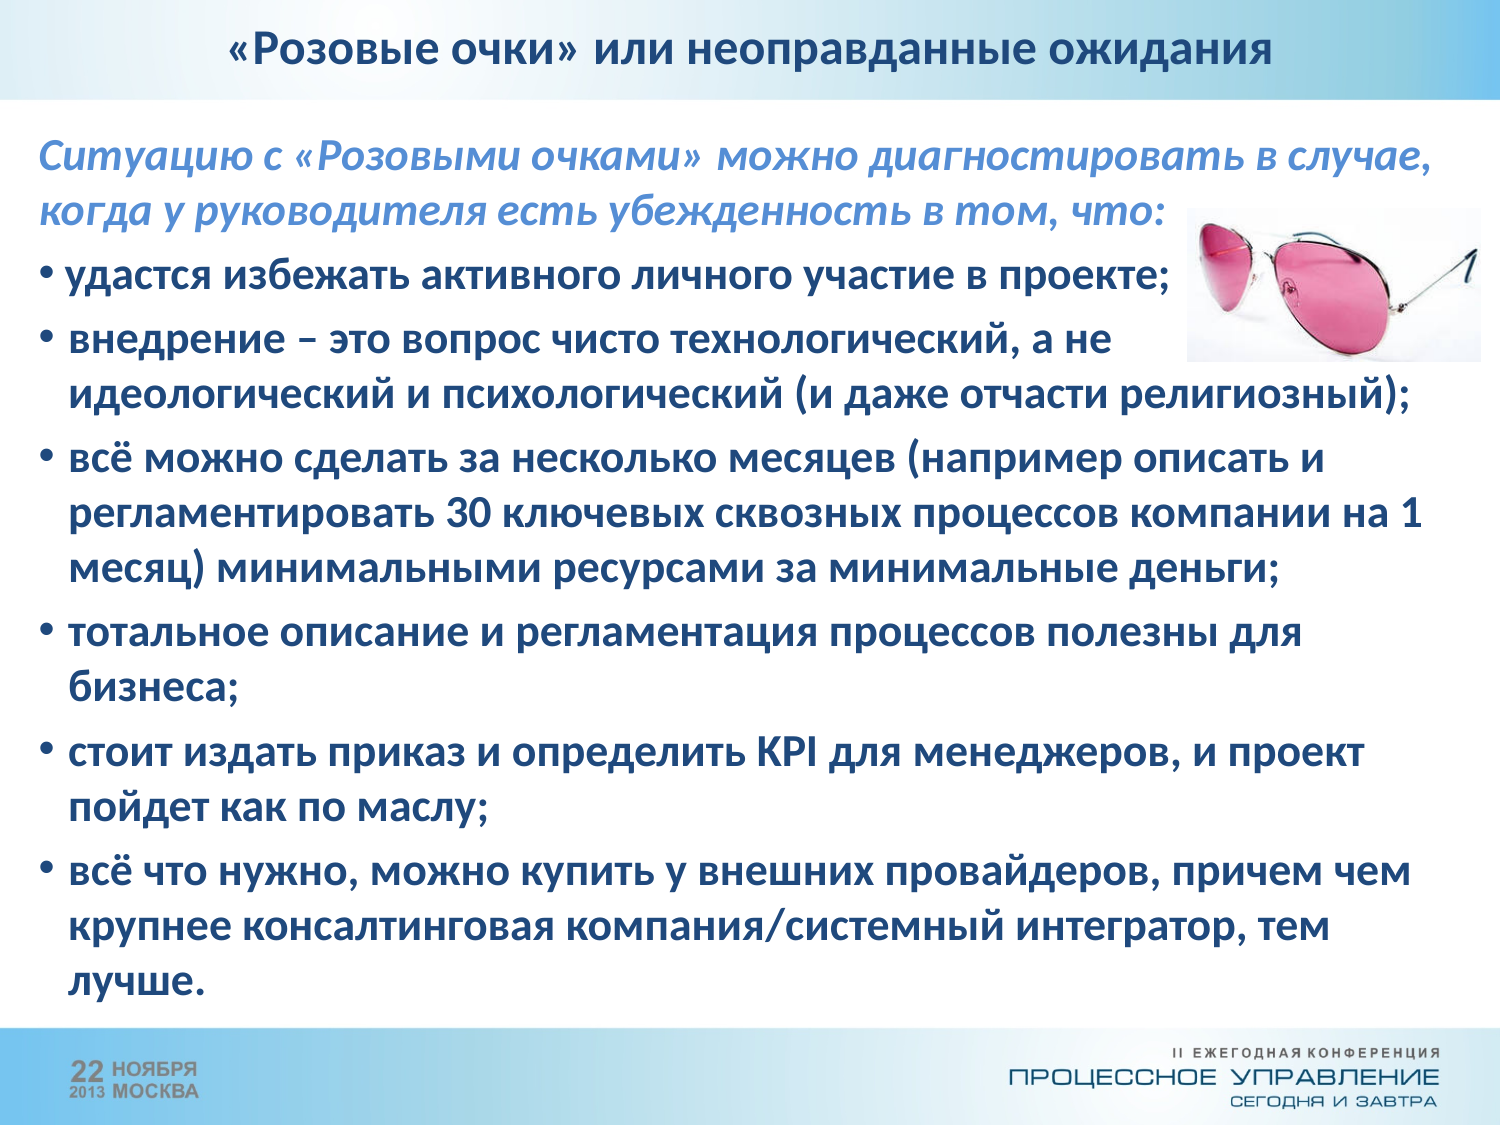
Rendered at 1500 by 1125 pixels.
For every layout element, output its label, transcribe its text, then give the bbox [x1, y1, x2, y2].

list «Розовые очки» или неоправданные ожидания [29, 7, 1471, 107]
picture [0, 0, 1500, 1125]
list Ситуацию с «Розовыми очками» можно диагностировать в случае, когда у руководителя есть убежденность в том, что: удастся избежать активного личного участие в проекте; внедрение – это вопрос чисто технологический, а не идеологический и психологический (и даже отчасти религиозный); всё можно сделать за несколько месяцев (например описать и регламентировать 30 ключевых сквозных процессов компании на 1 месяц) минимальными ресурсами за минимальные деньги; тотальное описание и регламентация процессов полезны для бизнеса; стоит издать приказ и определить KPI для менеджеров, и проект пойдет как по маслу; всё что нужно, можно купить у внешних провайдеров, причем чем крупнее консалтинговая компания/системный интегратор, тем лучше. [23, 117, 1465, 968]
